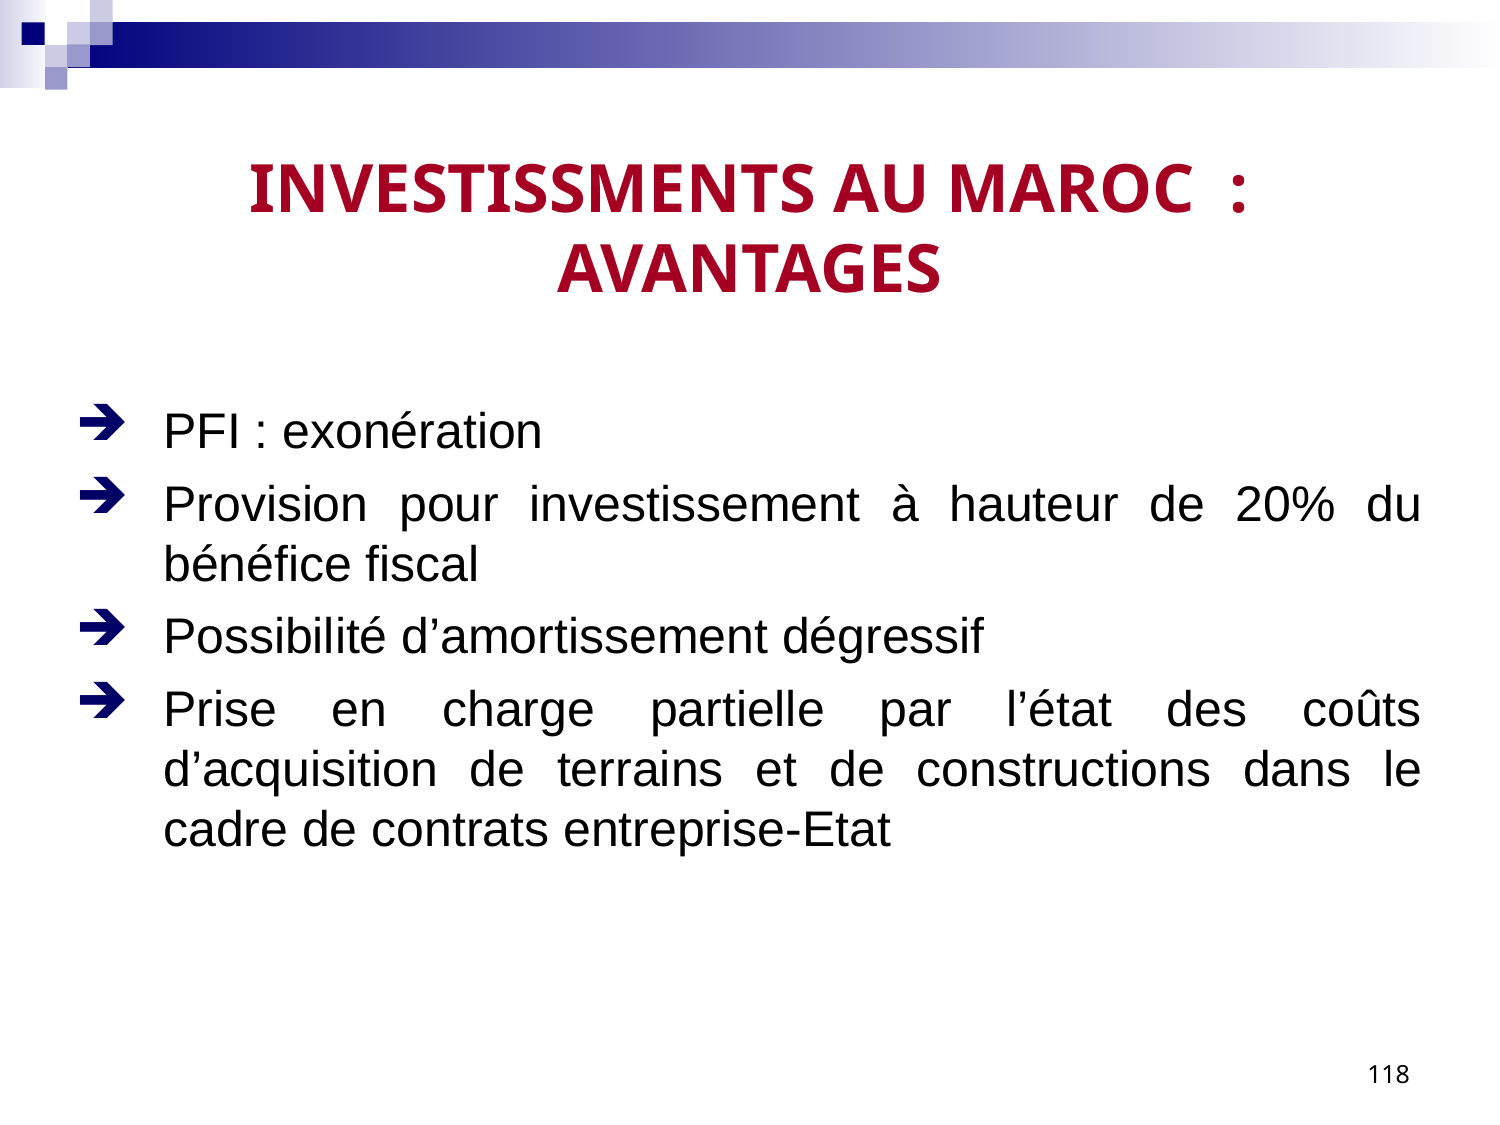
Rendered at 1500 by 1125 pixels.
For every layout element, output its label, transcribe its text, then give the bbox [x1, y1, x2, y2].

list PFI : exonération Provision pour investissement à hauteur de 20% du bénéfice fiscal Possibilité d’amortissement dégressif Prise en charge partielle par l’état des coûts d’acquisition de terrains et de constructions dans le cadre de contrats entreprise-Etat [63, 392, 1436, 1043]
title INVESTISSMENTS AU MAROC : AVANTAGES [75, 113, 1425, 338]
slide_number 118 [1074, 1043, 1425, 1100]
